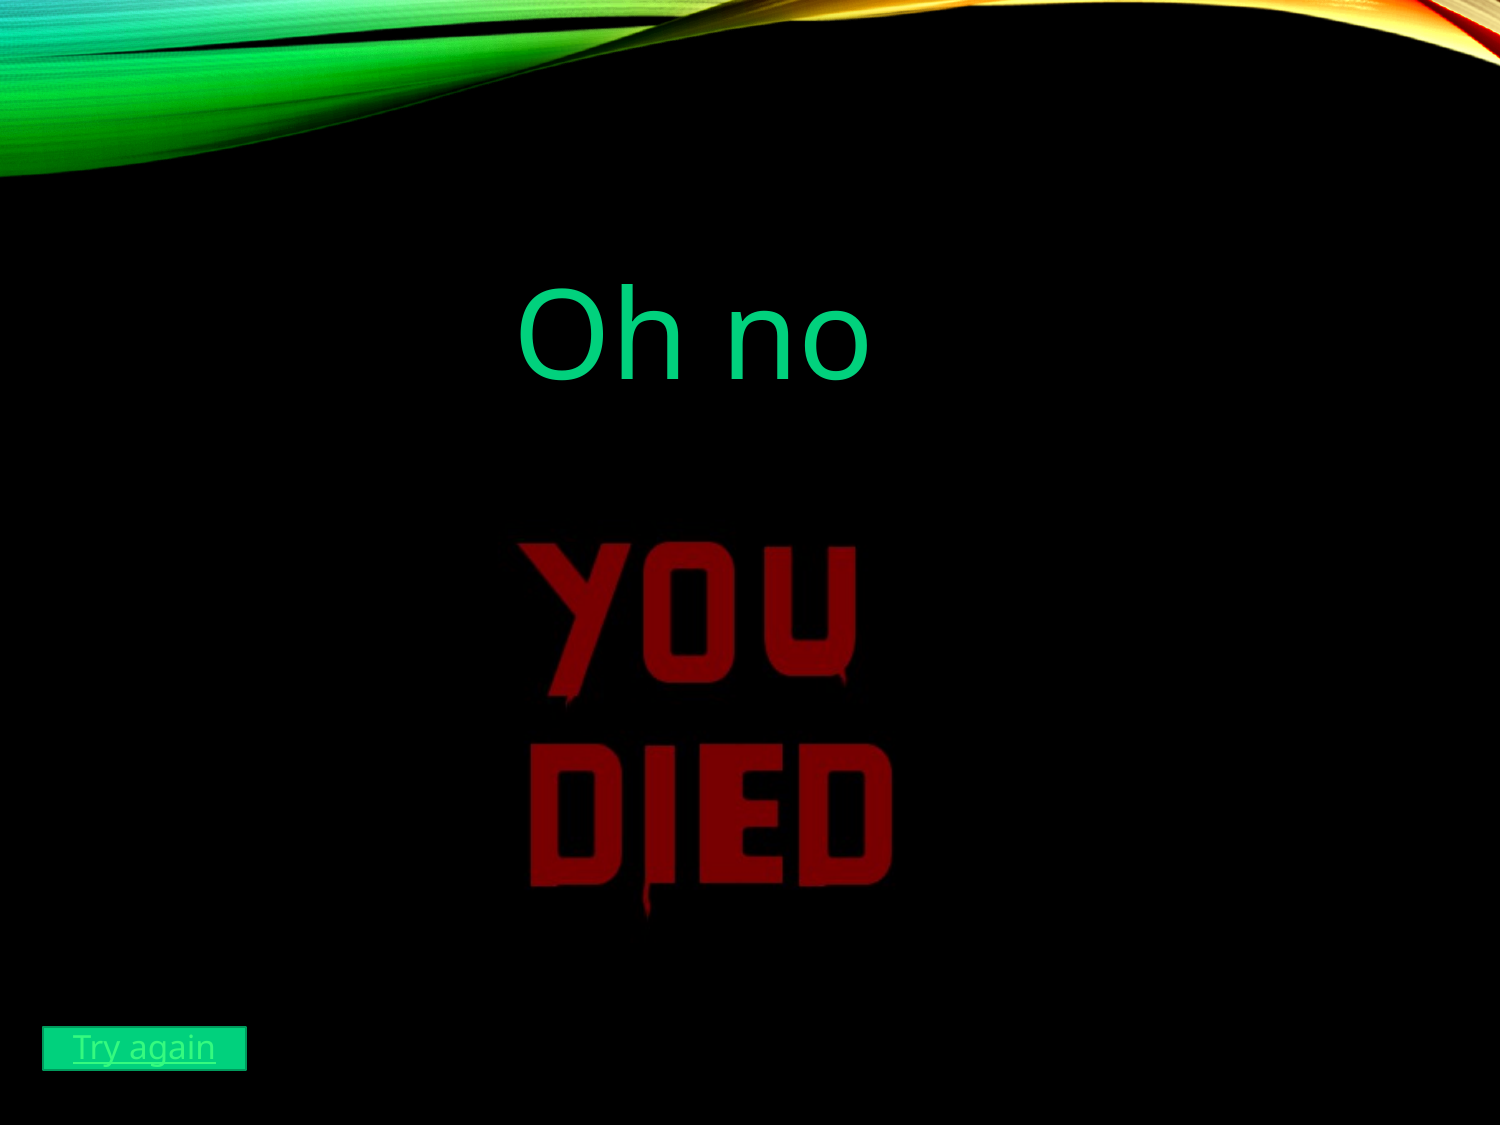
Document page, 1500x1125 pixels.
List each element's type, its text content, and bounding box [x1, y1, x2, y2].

picture [0, 0, 1500, 178]
picture [445, 413, 975, 943]
text_box Try again [42, 1026, 247, 1071]
text_box Oh no [302, 247, 1086, 412]
